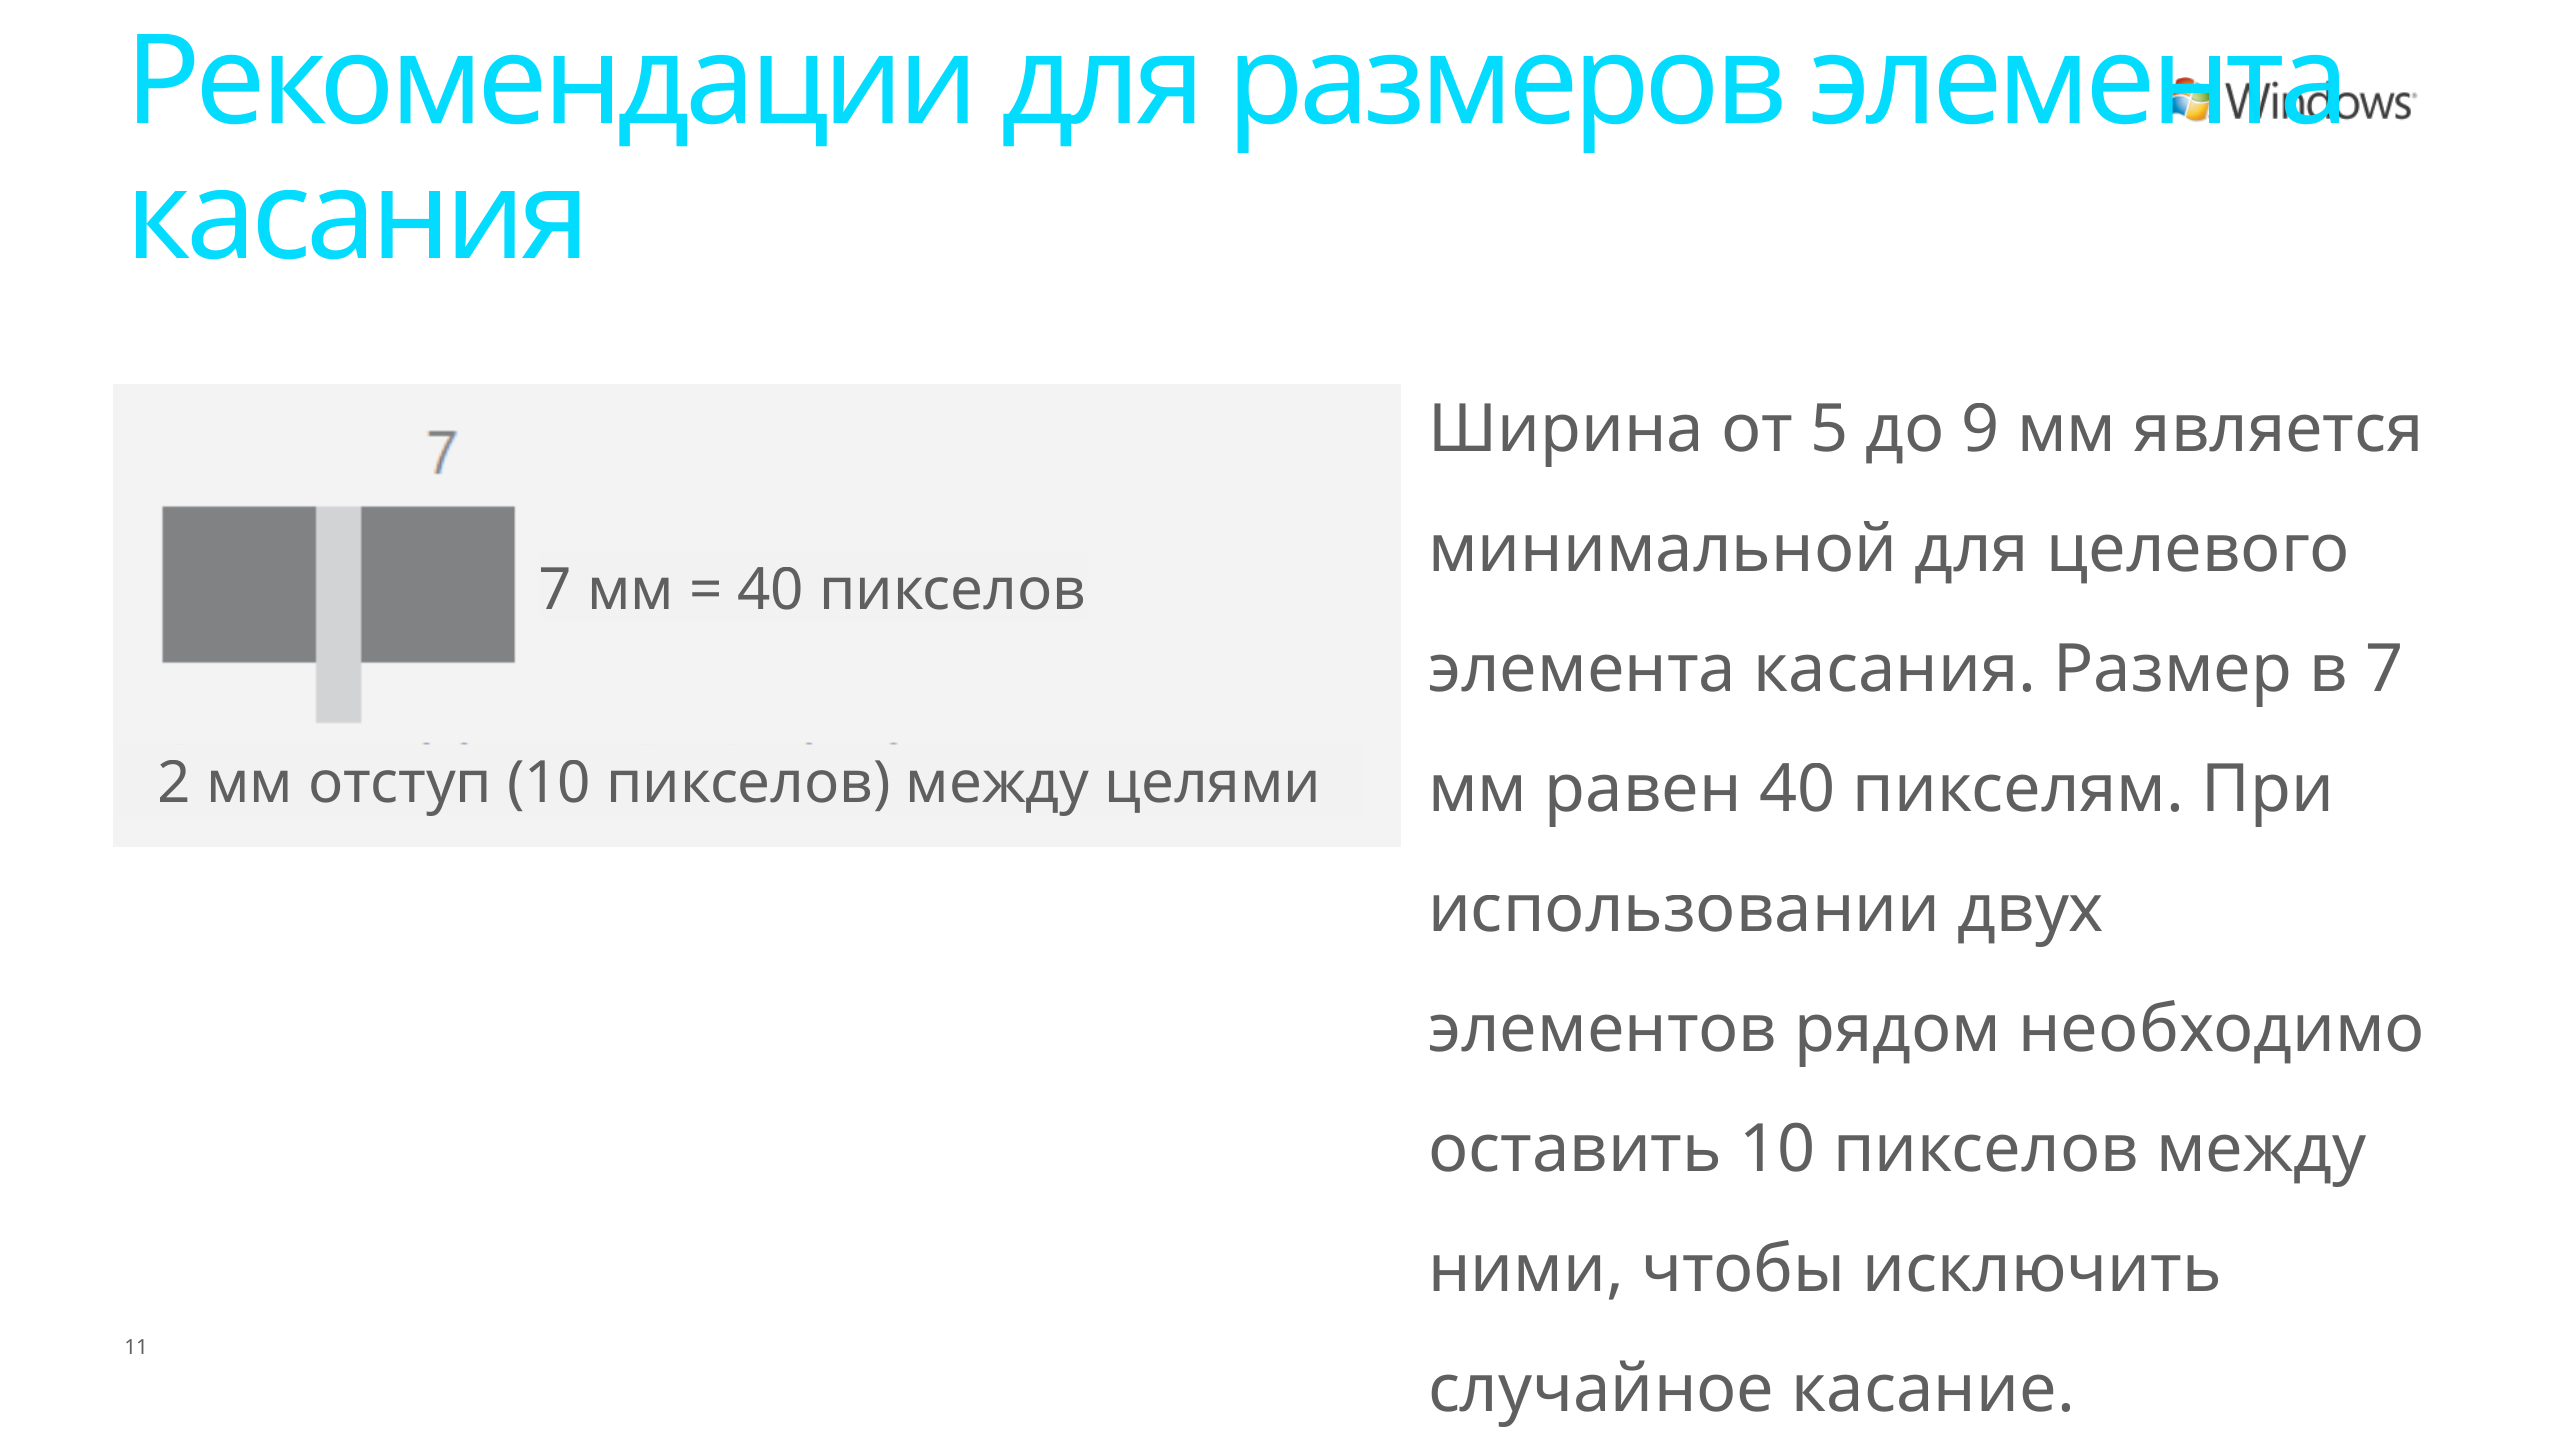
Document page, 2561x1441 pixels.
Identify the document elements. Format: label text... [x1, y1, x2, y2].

list Ширина от 5 до 9 мм является минимальной для целевого элемента касания. Размер в 7 мм равен 40 пикселям. При использовании двух элементов рядом необходимо оставить 10 пикселов между ними, чтобы исключить случайное касание. [1428, 345, 2470, 1315]
title Рекомендации для размеров элемента касания [125, 48, 2468, 286]
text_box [113, 384, 1401, 848]
